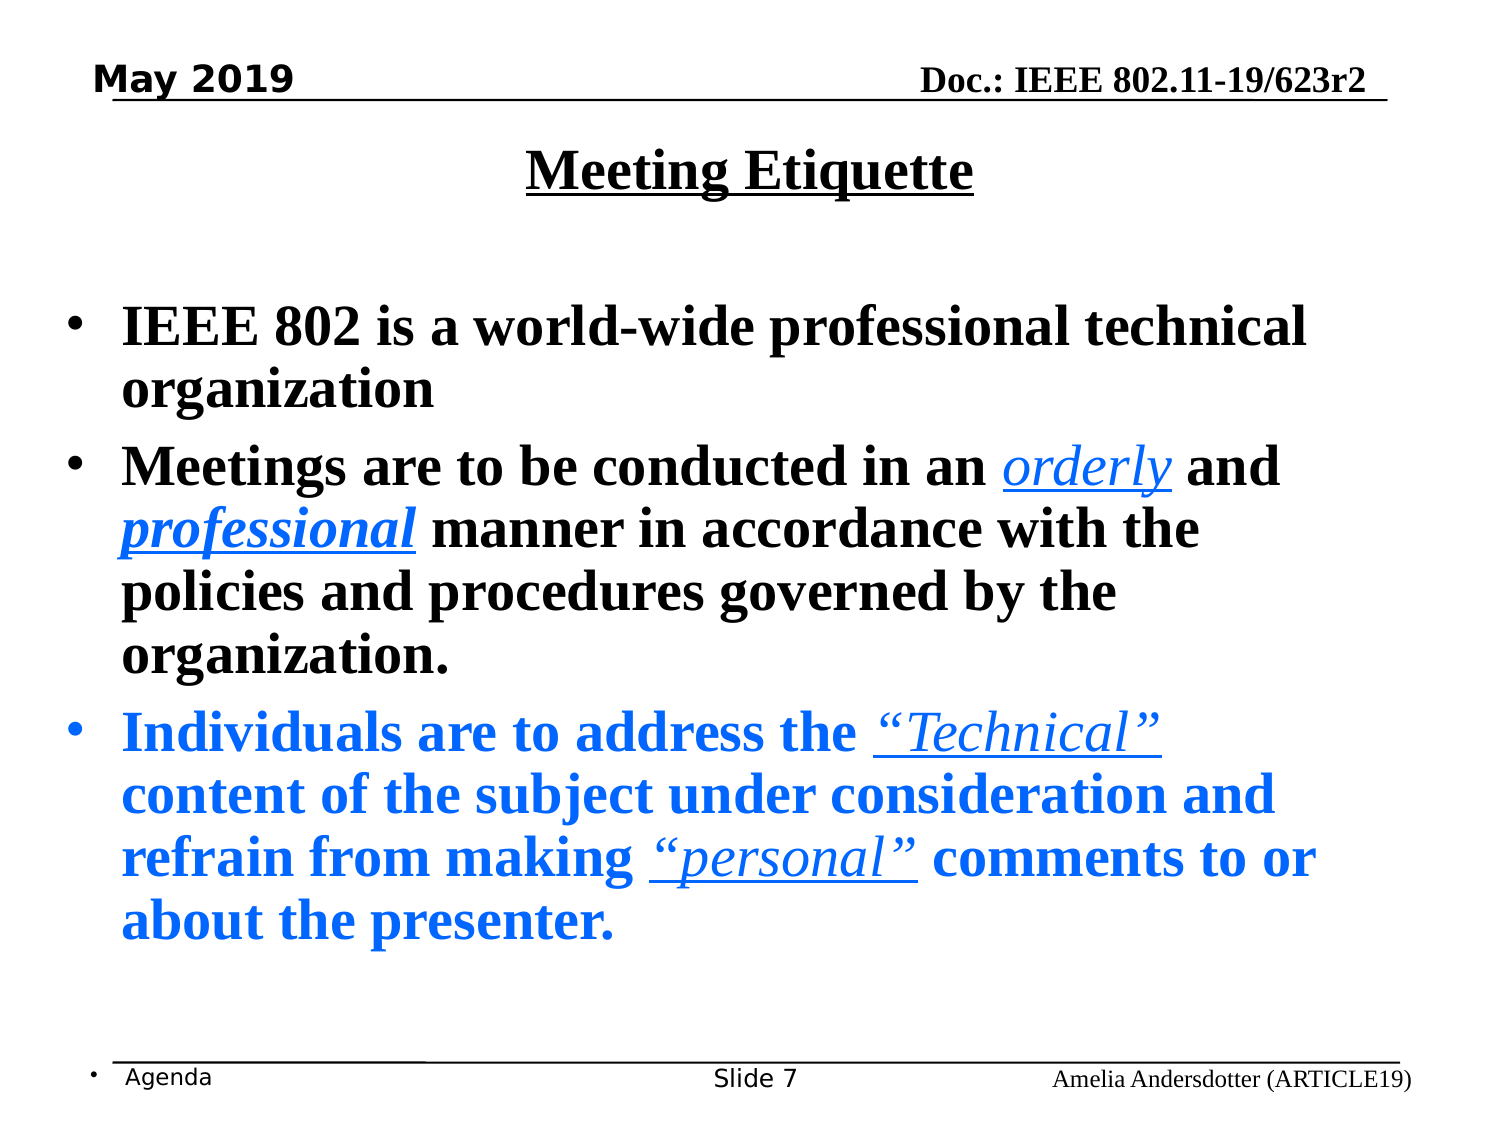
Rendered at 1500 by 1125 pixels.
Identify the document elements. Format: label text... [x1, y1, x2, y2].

text_box Meeting Etiquette [112, 112, 1388, 220]
text_box Slide <number> [651, 1062, 861, 1093]
text_box Amelia Andersdotter (ARTICLE19) [1051, 1062, 1413, 1093]
text_box May 2019 [92, 54, 296, 100]
text_box IEEE 802 is a world-wide professional technical organization Meetings are to be conducted in an orderly and professional manner in accordance with the policies and procedures governed by the organization. Individuals are to address the “Technical” content of the subject under consideration and refrain from making “personal” comments to or about the presenter. [49, 287, 1338, 963]
